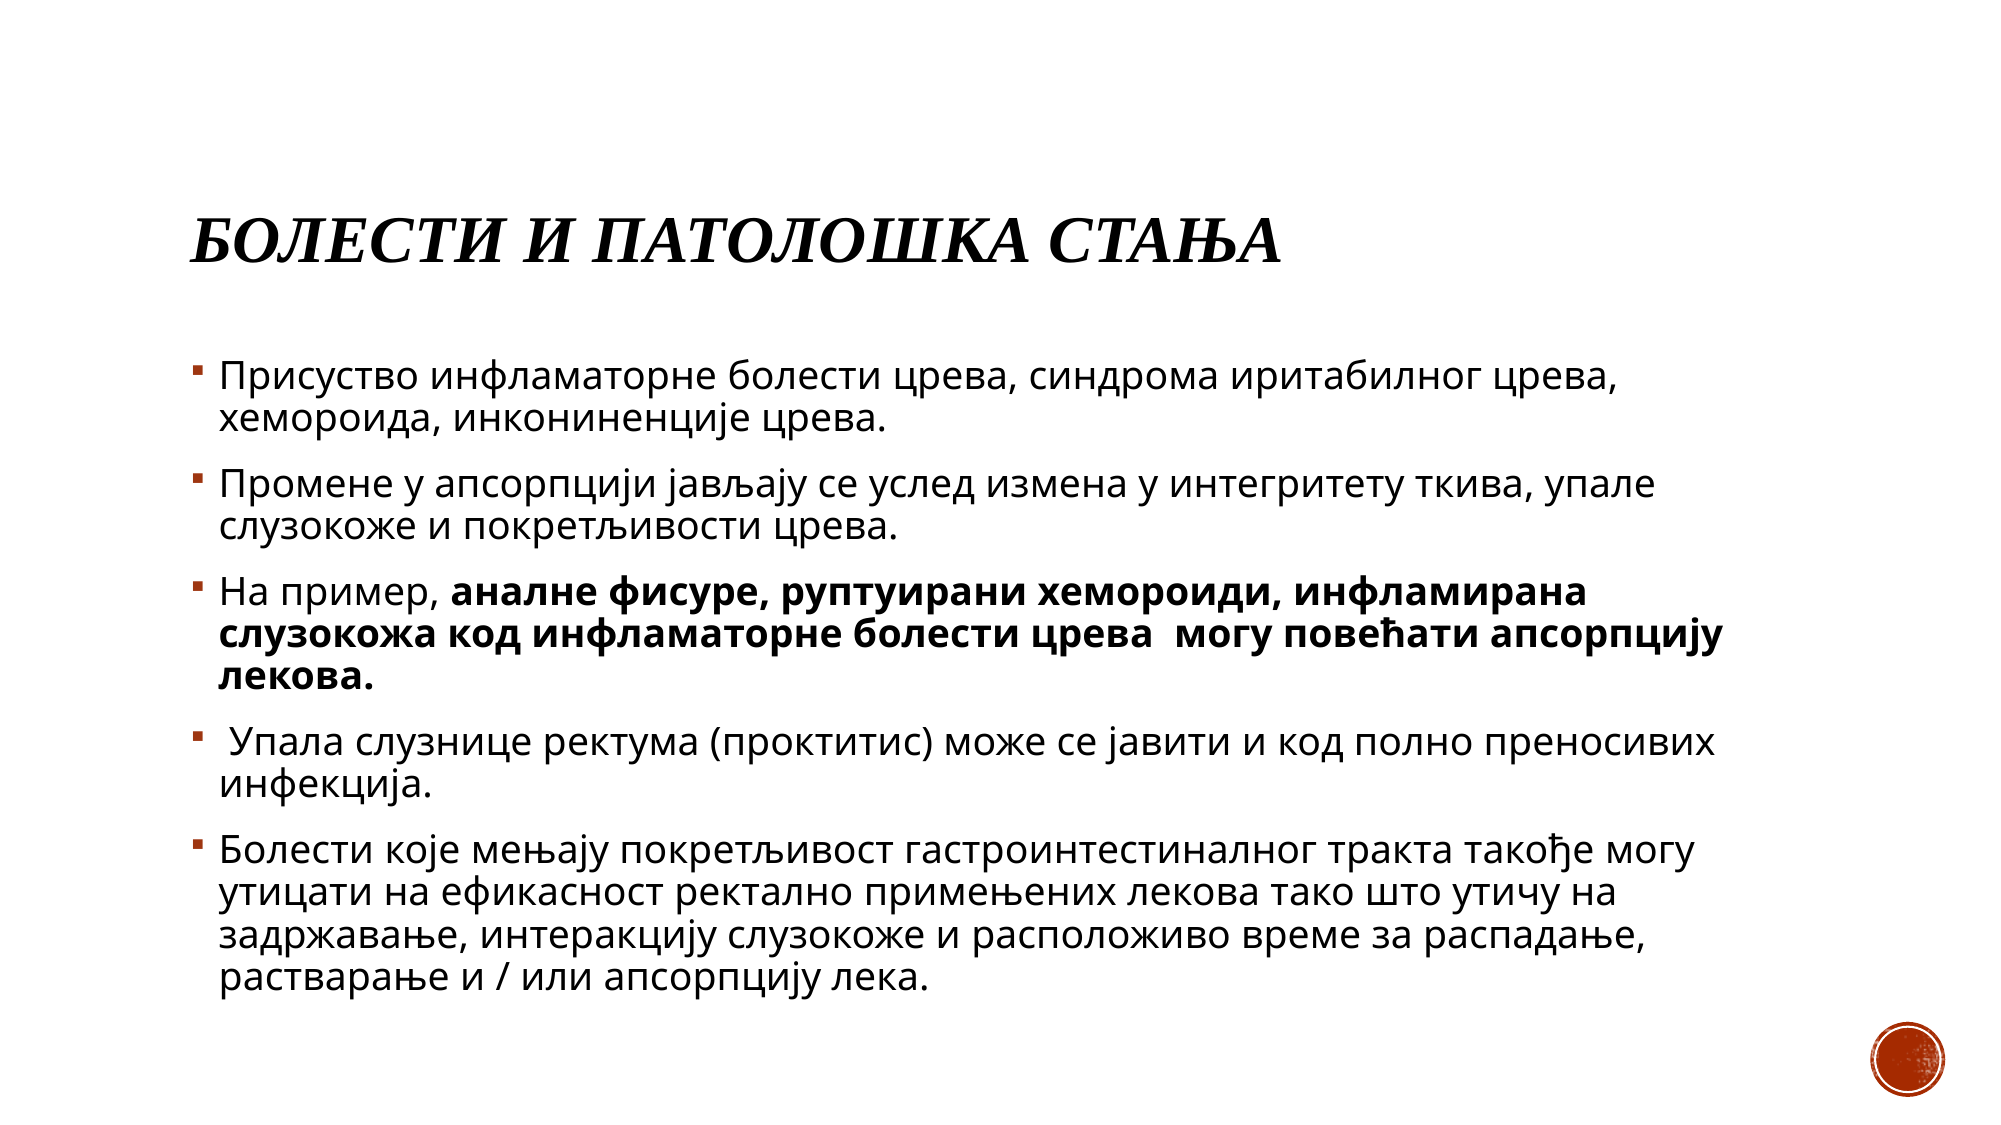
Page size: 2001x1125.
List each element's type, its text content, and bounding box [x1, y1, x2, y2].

title Болести и патолошка стања [175, 83, 1826, 348]
list Присуство инфламаторне болести црева, синдрома иритабилног црева, хемороида, инкониненције црева. Промене у апсорпцији јављају се услед измена у интегритету ткива, упале слузокоже и покретљивости црева. На пример, аналне фисуре, руптуирани хемороиди, инфламирана слузокожа код инфламаторне болести црева могу повећати апсорпцију лекова. Упала слузнице ректума (проктитис) може се јавити и код полно преносивих инфекција. Болести које мењају покретљивост гастроинтестиналног тракта такође могу утицати на ефикасност ректално примењених лекова тако што утичу на задржавање, интеракцију слузокоже и расположиво време за распадање, растварање и / или апсорпцију лека. [175, 348, 1826, 1013]
